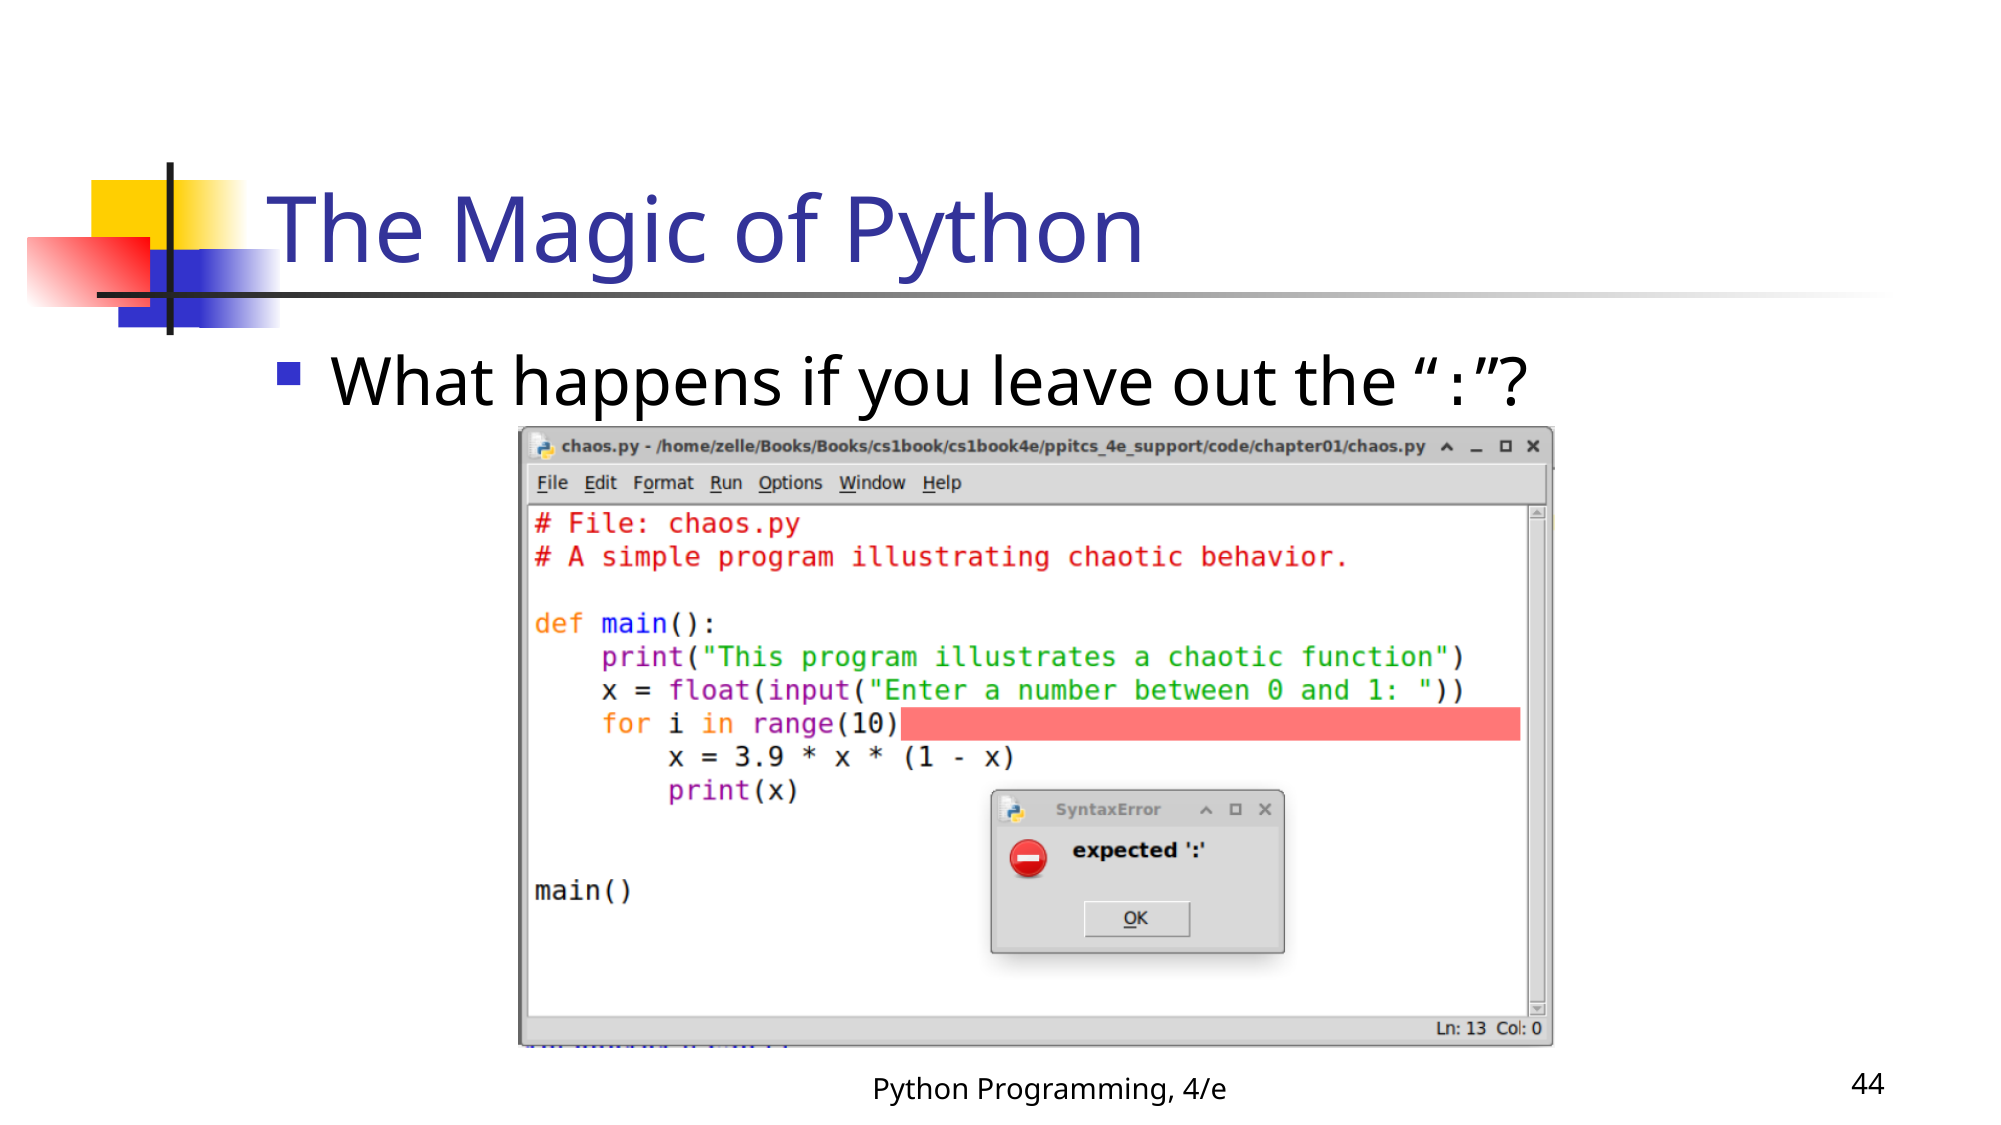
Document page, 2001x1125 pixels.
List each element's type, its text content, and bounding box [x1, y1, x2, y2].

title The Magic of Python [251, 101, 1957, 289]
footer Python Programming, 4/e [733, 1057, 1367, 1113]
picture [518, 426, 1557, 1049]
list What happens if you leave out the “:”? [258, 331, 1959, 1006]
slide_number 44 [1483, 1037, 1901, 1113]
